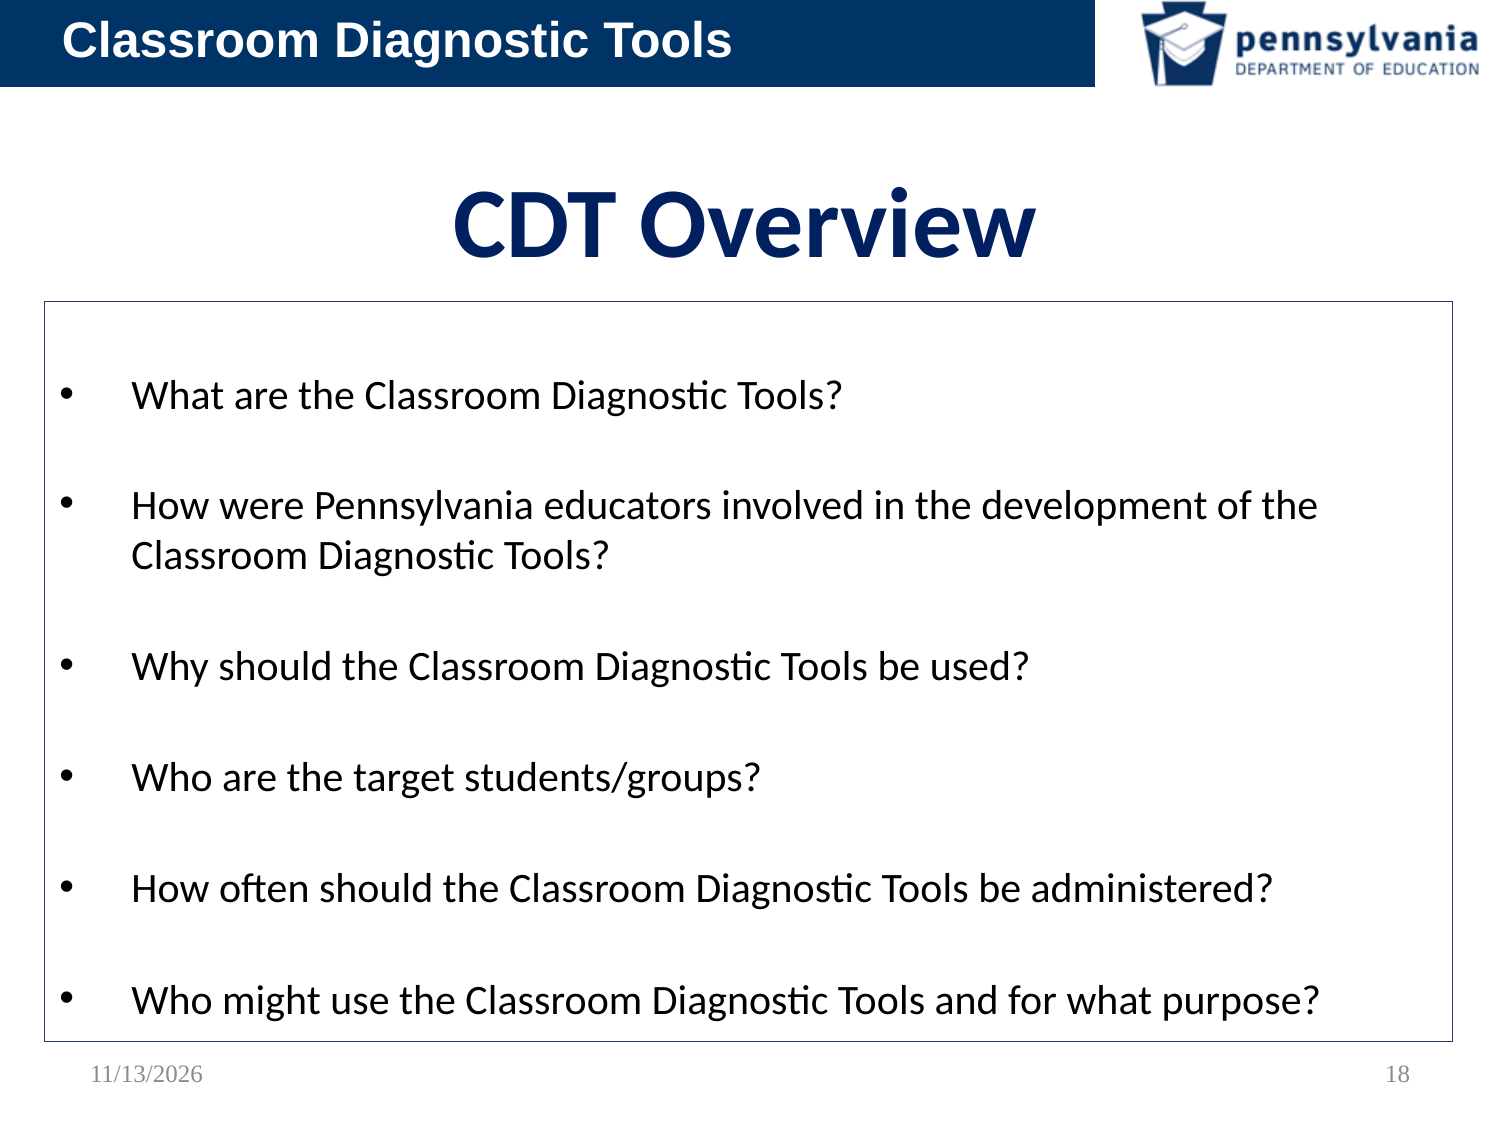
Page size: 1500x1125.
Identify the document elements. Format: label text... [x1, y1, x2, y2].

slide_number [75, 1042, 425, 1103]
picture [1134, 0, 1485, 90]
title CDT Overview [70, 145, 1421, 301]
list What are the Classroom Diagnostic Tools? How were Pennsylvania educators involved in the development of the Classroom Diagnostic Tools? Why should the Classroom Diagnostic Tools be used? Who are the target students/groups? How often should the Classroom Diagnostic Tools be administered? Who might use the Classroom Diagnostic Tools and for what purpose? [44, 301, 1453, 1042]
slide_number 18 [1074, 1042, 1425, 1103]
